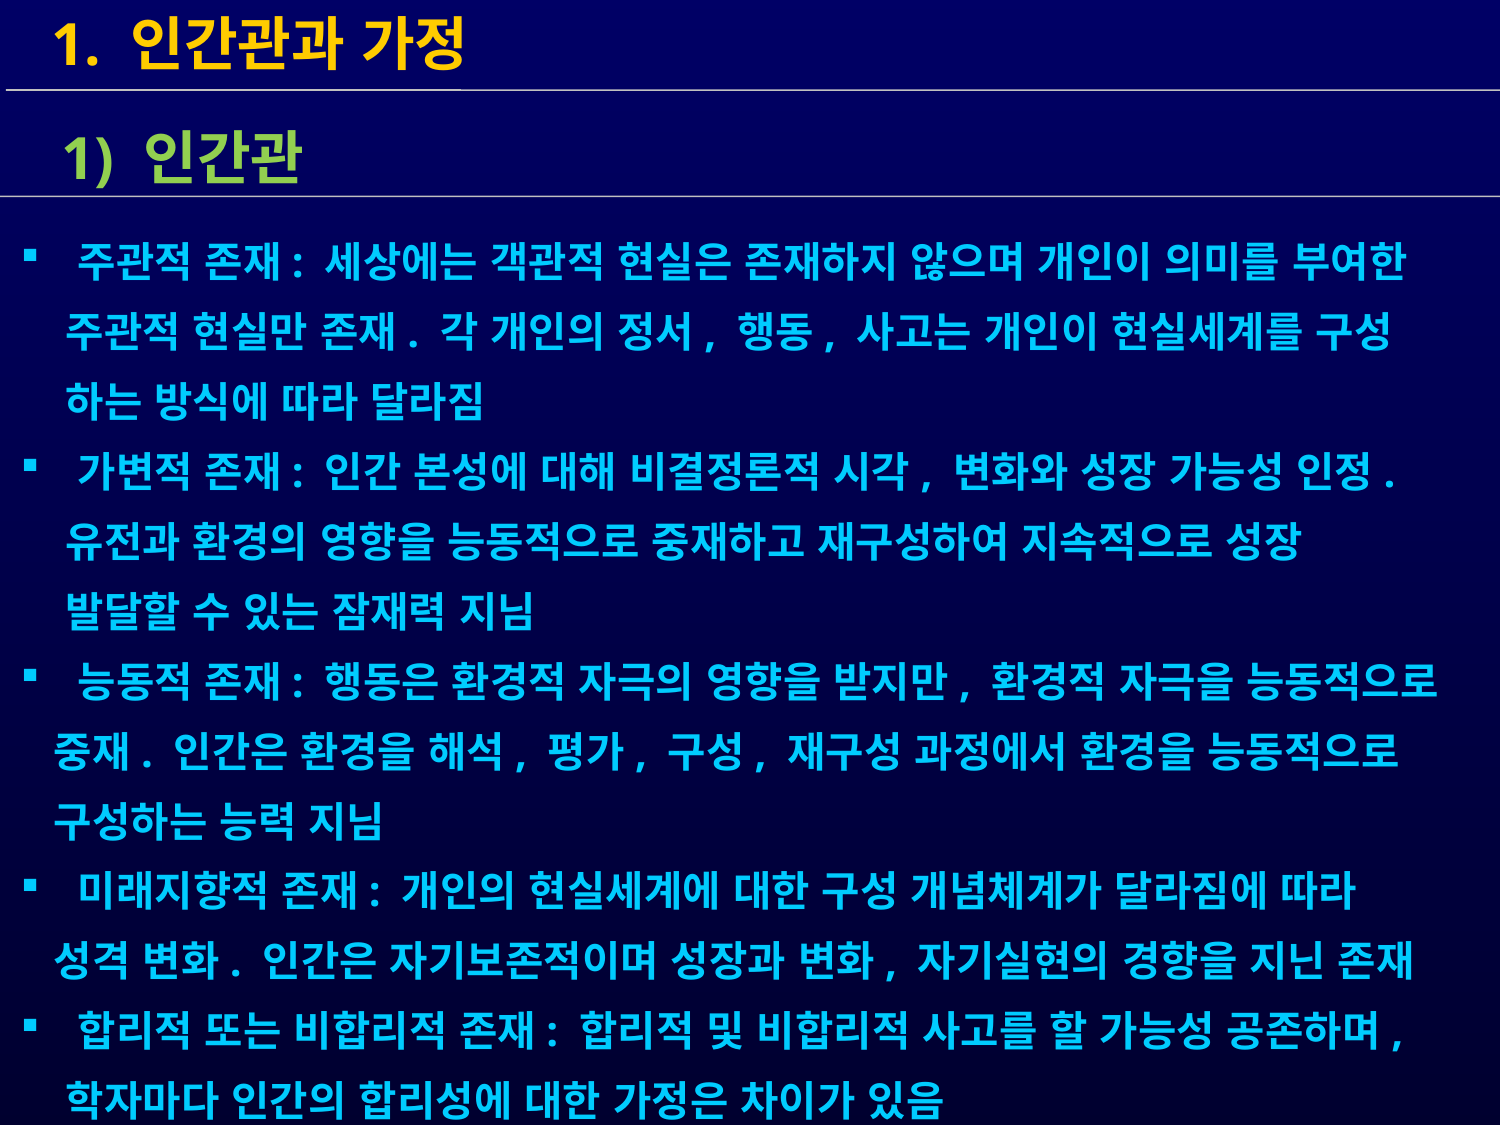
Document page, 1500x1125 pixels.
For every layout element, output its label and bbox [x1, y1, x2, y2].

text_box [0, 0, 1500, 1125]
